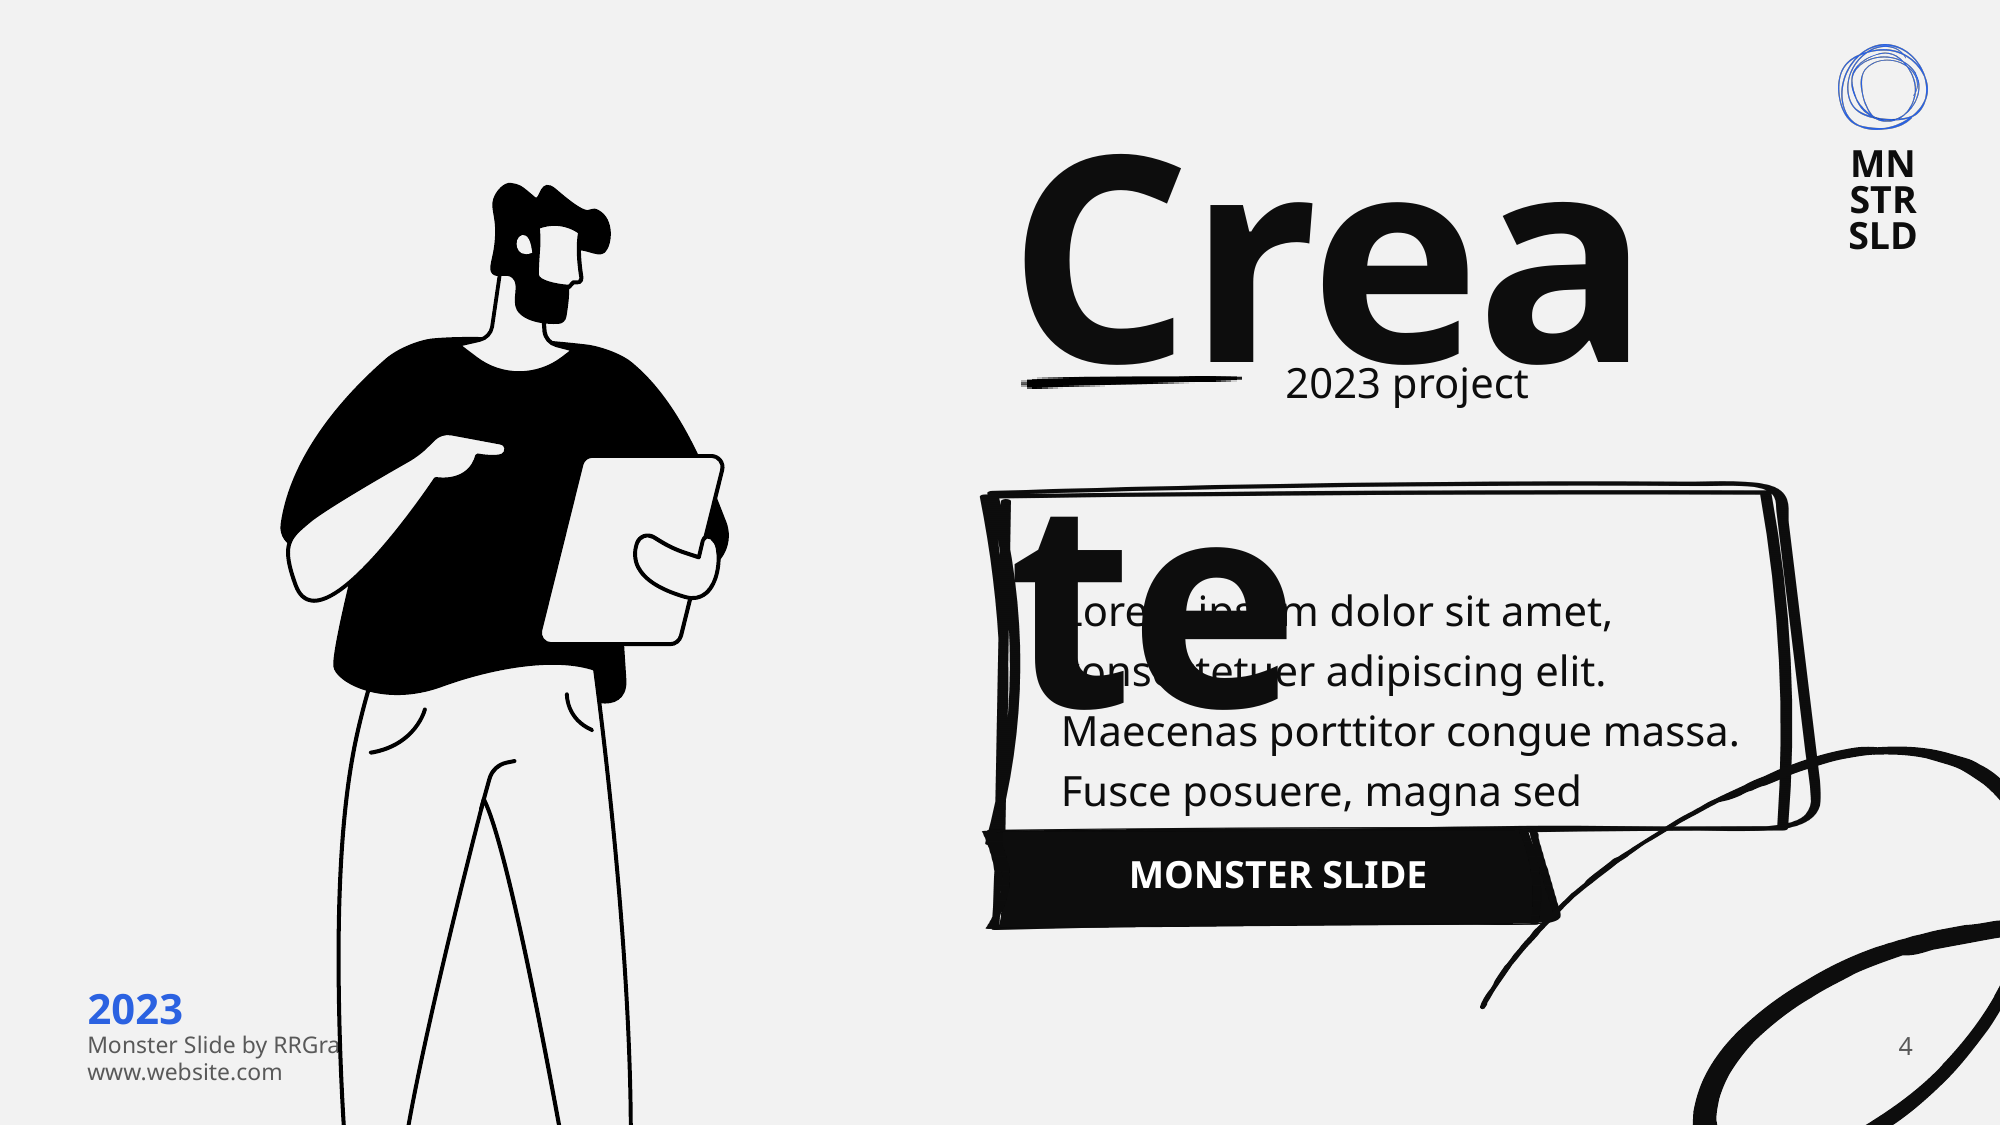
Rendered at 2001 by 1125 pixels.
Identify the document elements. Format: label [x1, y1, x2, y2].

text_box [993, 67, 1720, 431]
text_box [280, 898, 729, 1125]
text_box [0, 0, 915, 898]
text_box [1692, 920, 2000, 1125]
text_box [1821, 746, 2000, 801]
picture [1838, 44, 1928, 130]
text_box [979, 481, 1821, 930]
text_box [1480, 930, 1543, 1010]
